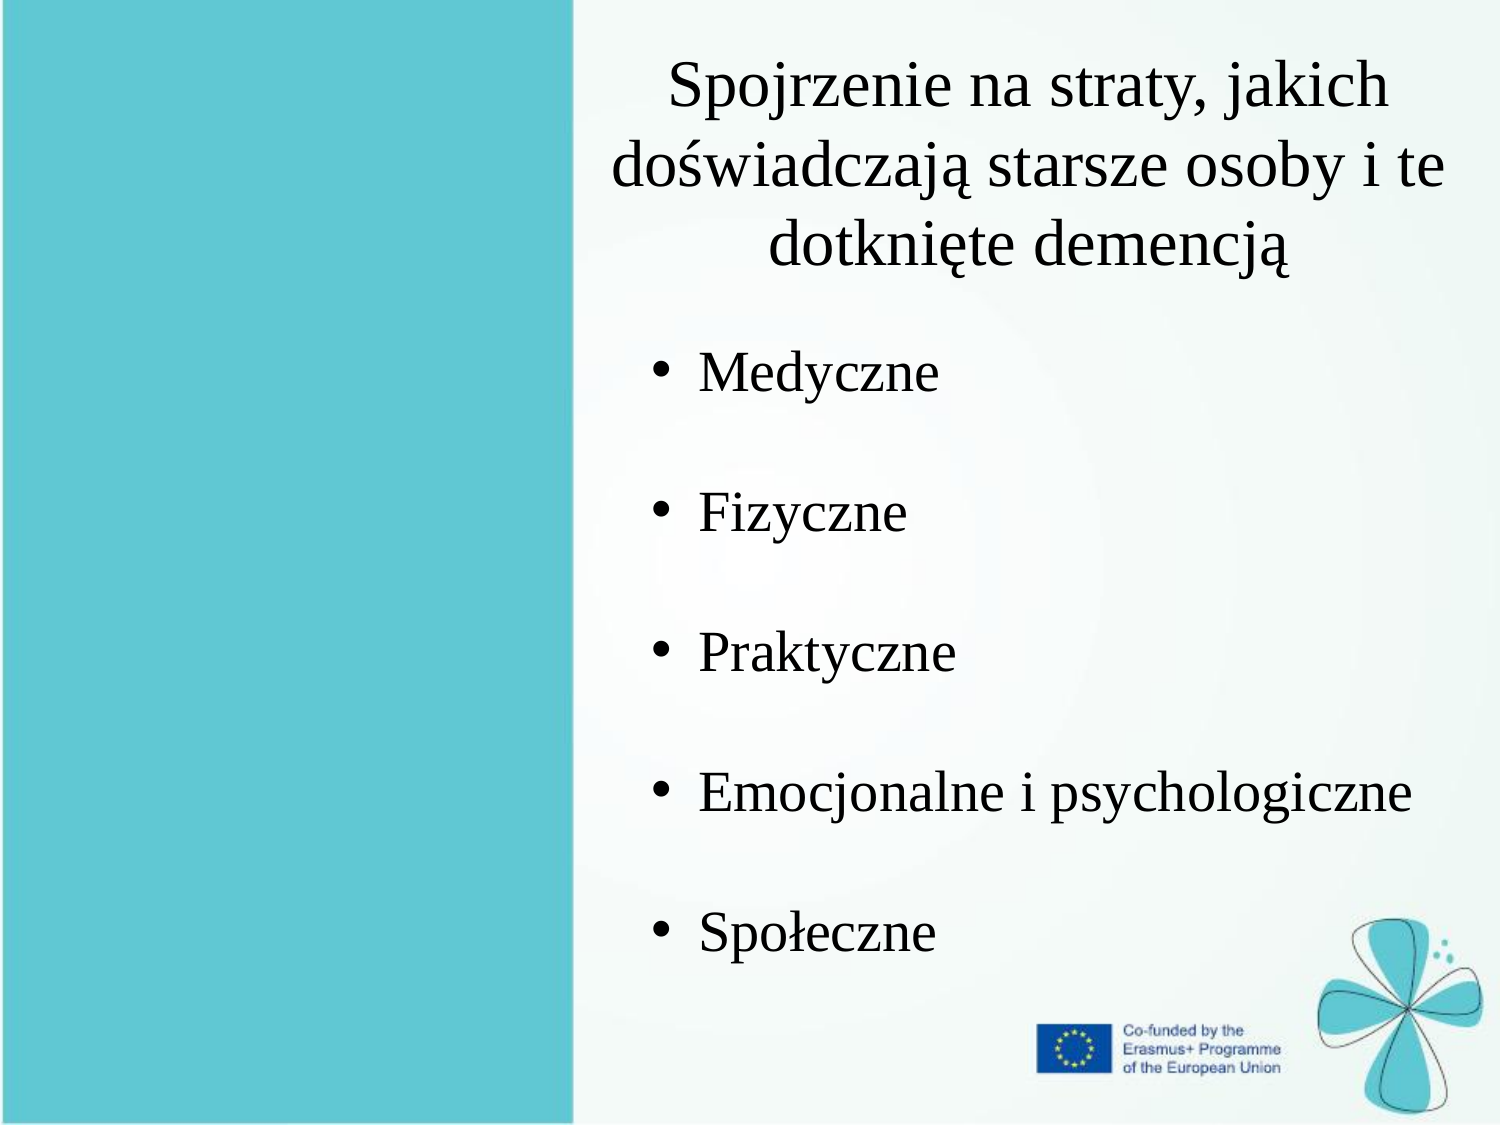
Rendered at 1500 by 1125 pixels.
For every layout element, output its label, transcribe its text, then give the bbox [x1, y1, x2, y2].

picture [0, 0, 1500, 1125]
text_box Medyczne Fizyczne Praktyczne Emocjonalne i psychologiczne Społeczne [636, 325, 1436, 1031]
text_box Spojrzenie na straty, jakich doświadczają starsze osoby i te dotknięte demencją [574, 31, 1484, 287]
